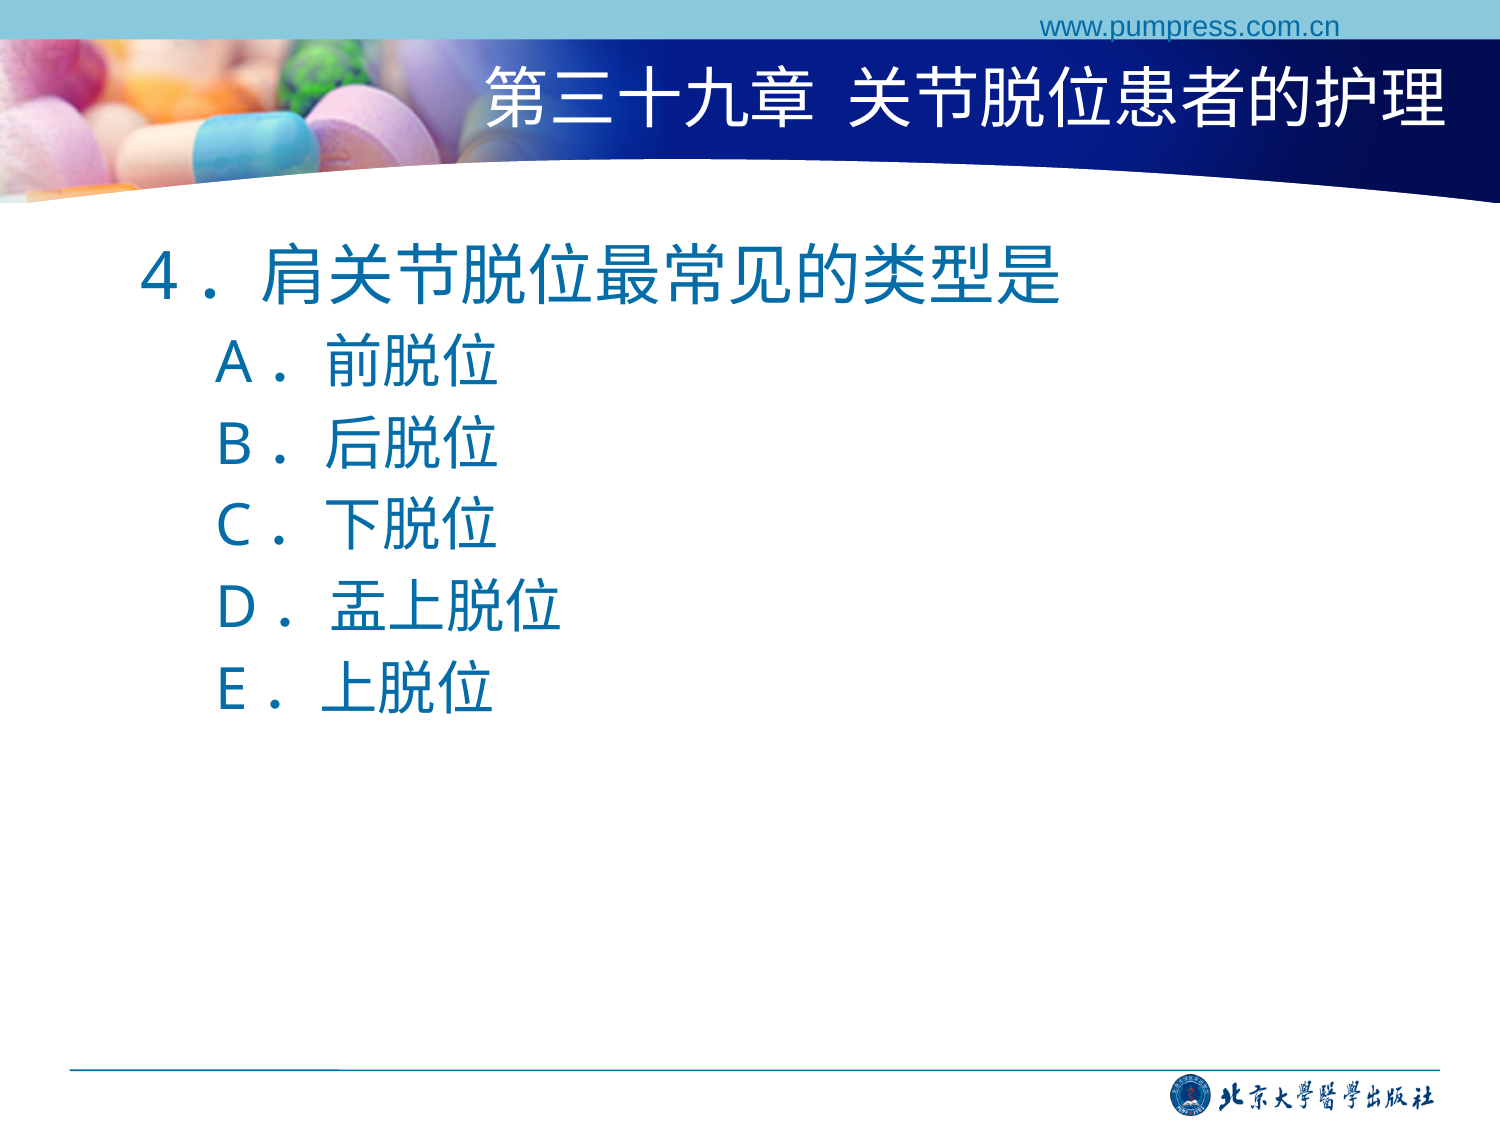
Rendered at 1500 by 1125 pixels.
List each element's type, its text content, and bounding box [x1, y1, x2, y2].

picture [1170, 1074, 1436, 1118]
title 第三十九章 关节脱位患者的护理 [137, 49, 1463, 143]
slide_number www.pumpress.com.cn [1025, 0, 1463, 38]
picture [0, 40, 1500, 203]
list 4．肩关节脱位最常见的类型是 A．前脱位 B．后脱位 C．下脱位 D．盂上脱位 E．上脱位 [49, 224, 1463, 1026]
